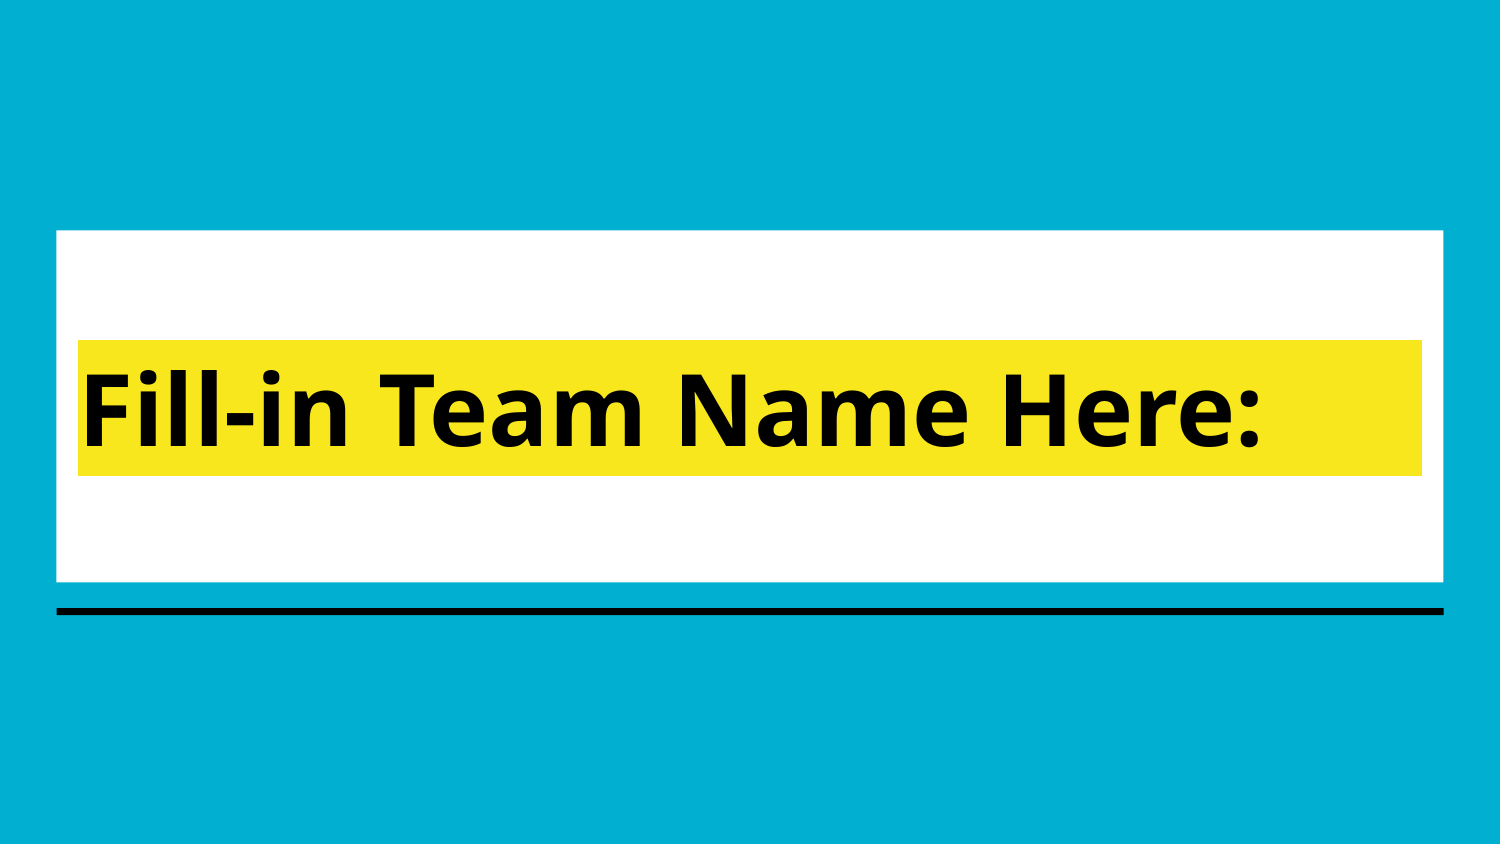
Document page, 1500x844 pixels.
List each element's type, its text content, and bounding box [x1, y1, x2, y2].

title Fill-in Team Name Here: [56, 230, 1444, 583]
